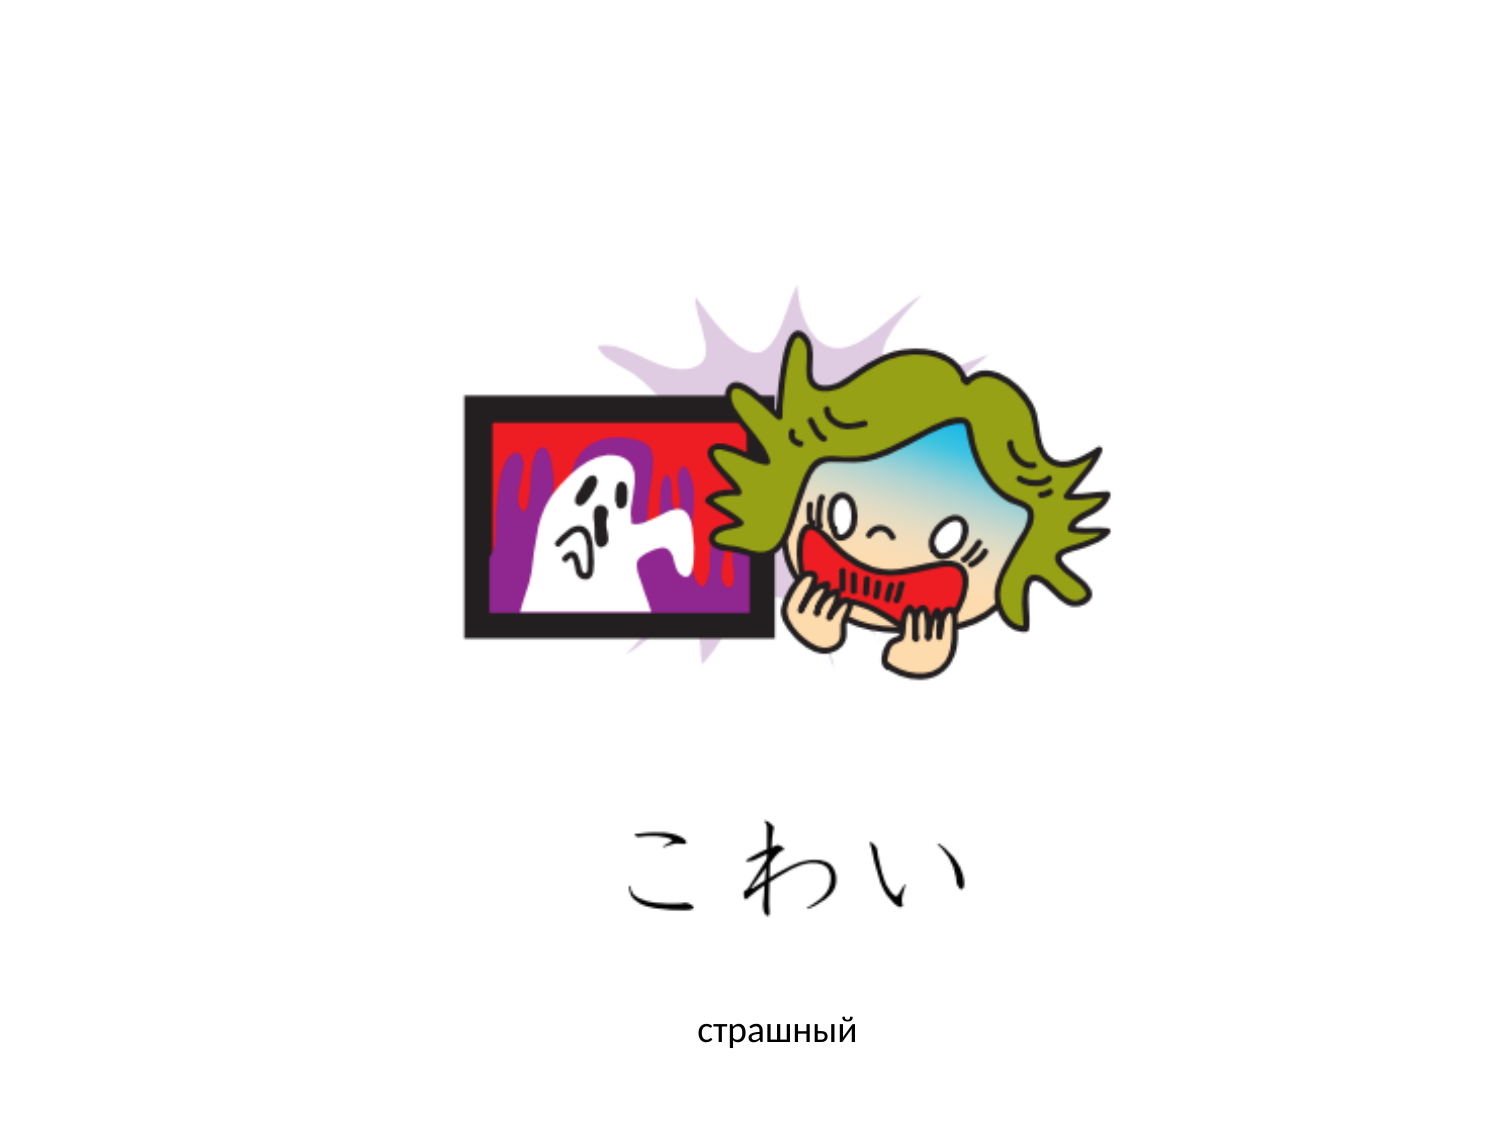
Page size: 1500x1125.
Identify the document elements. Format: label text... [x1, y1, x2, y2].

picture [430, 77, 1125, 998]
text_box страшный [682, 1006, 873, 1058]
